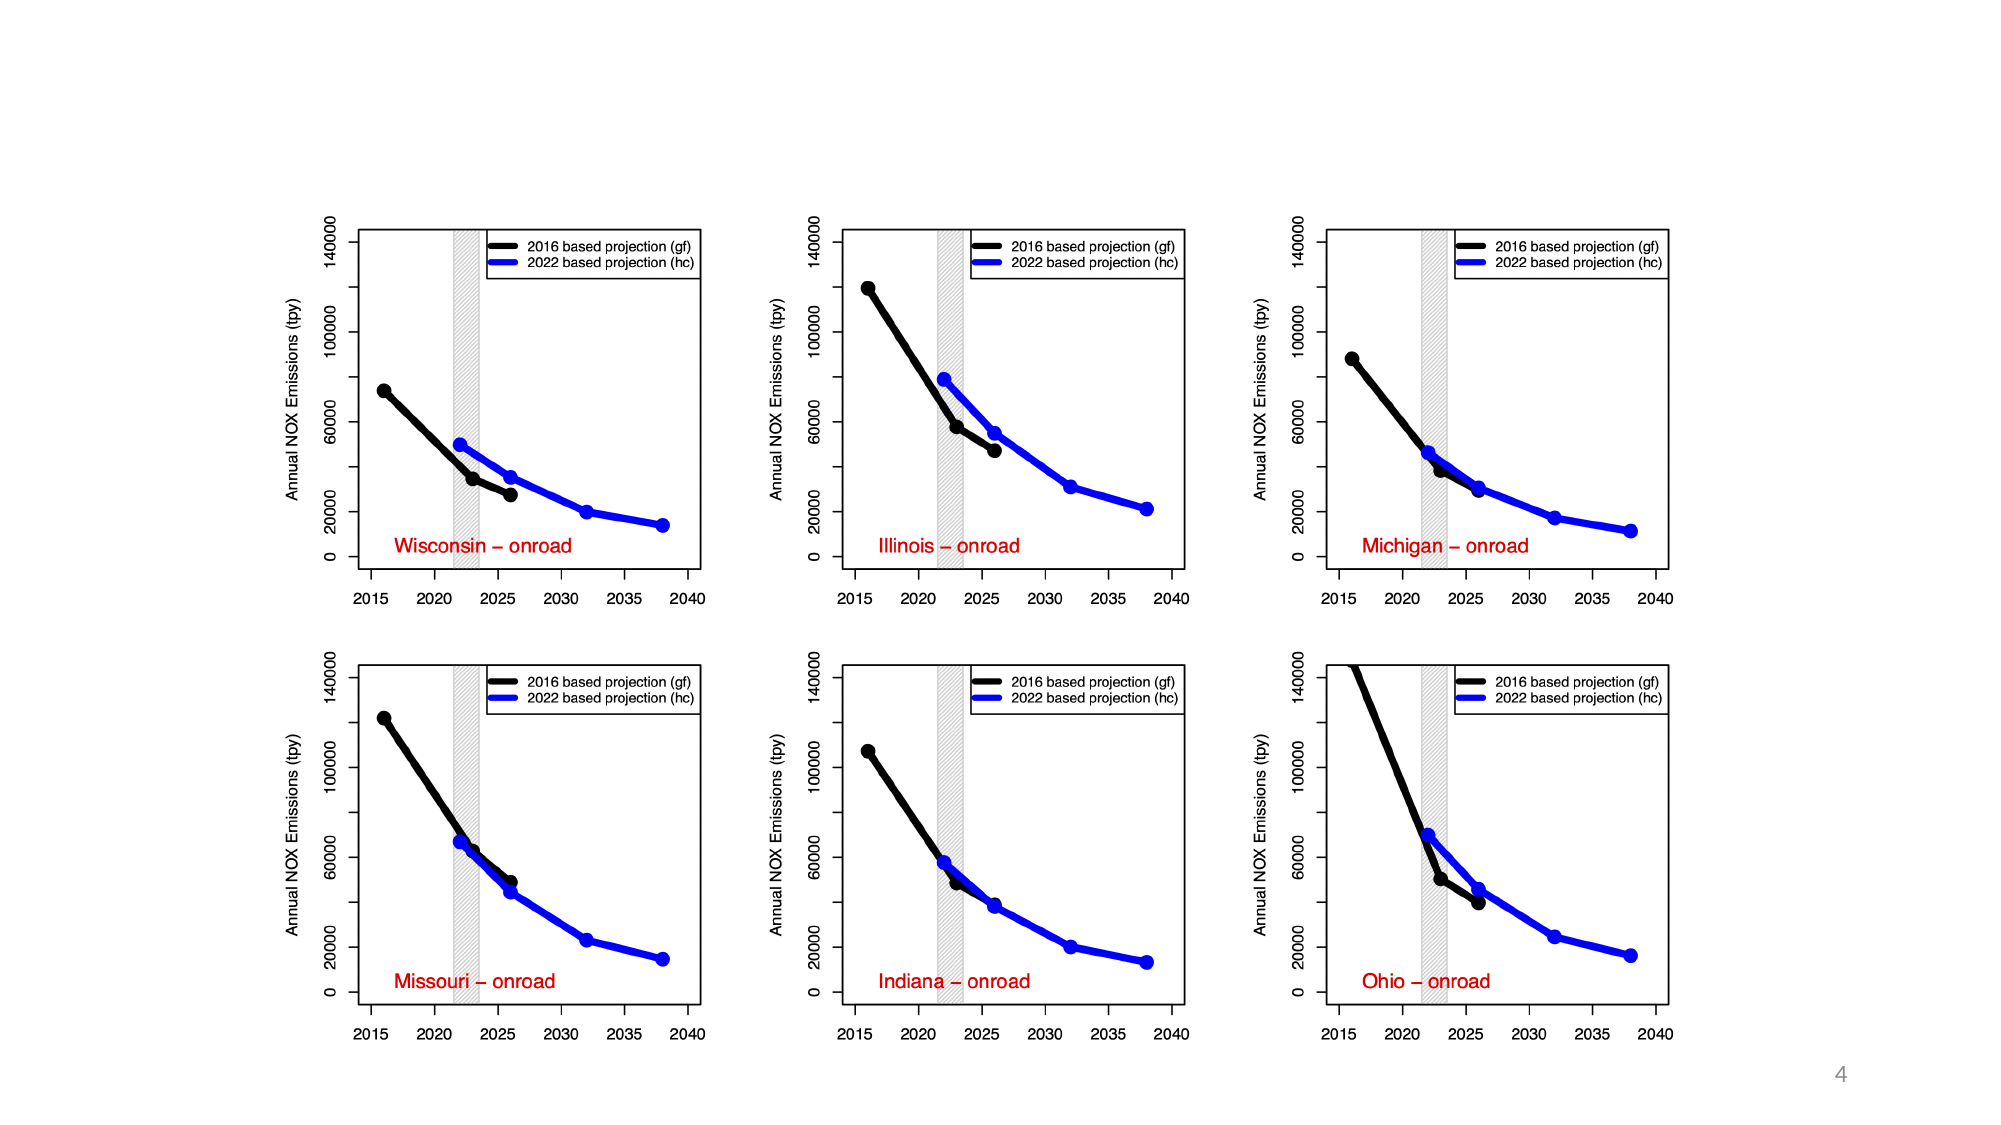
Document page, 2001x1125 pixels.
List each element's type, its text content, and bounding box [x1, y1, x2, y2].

picture [274, 191, 1726, 1062]
slide_number 4 [1412, 1042, 1863, 1103]
